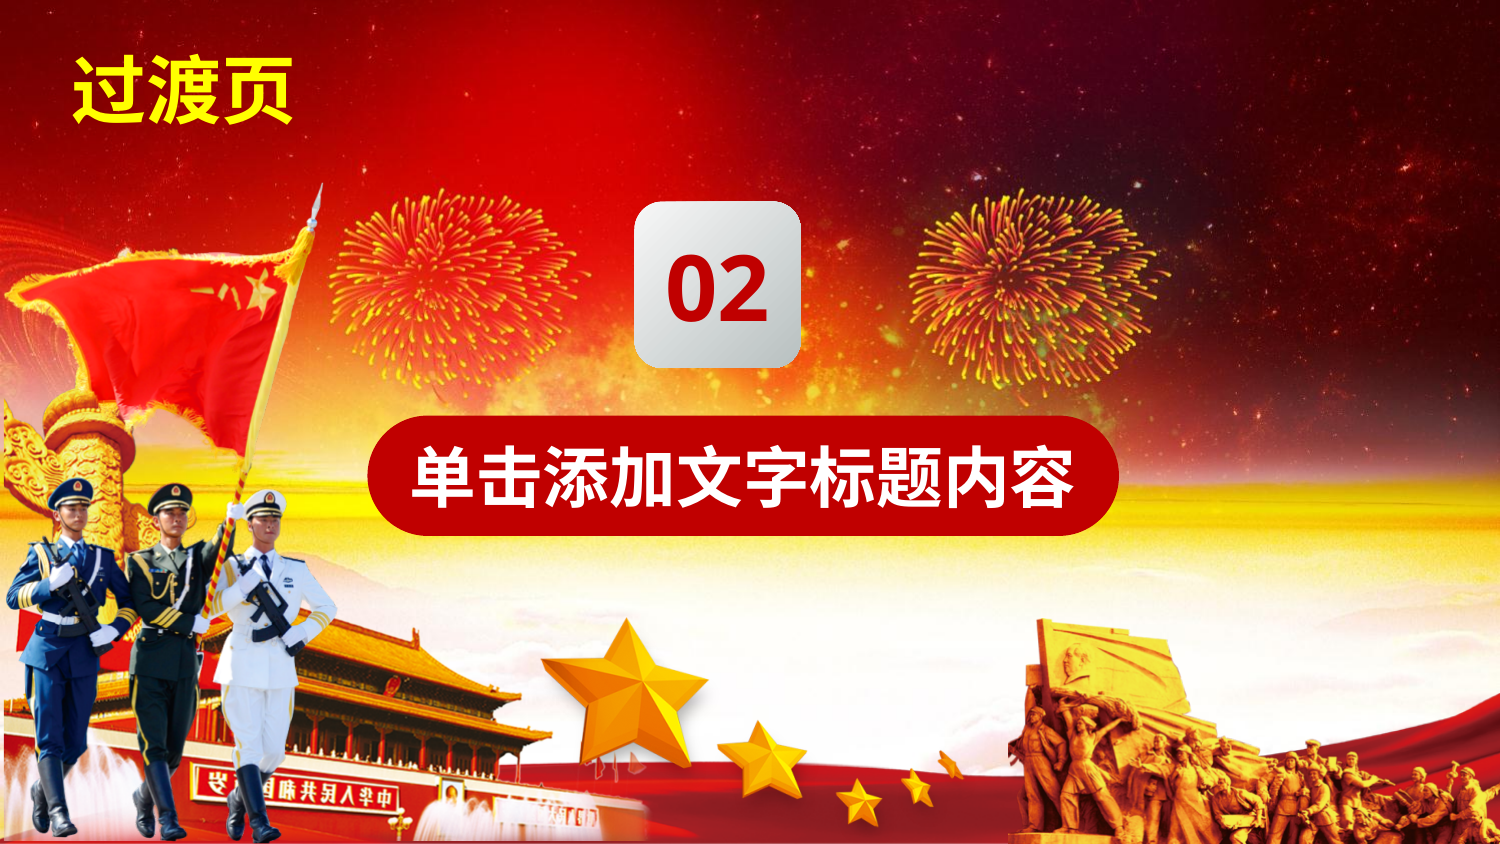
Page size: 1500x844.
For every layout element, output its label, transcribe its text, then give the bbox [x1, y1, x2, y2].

text_box 02 [633, 200, 802, 369]
text_box 单击添加文字标题内容 [366, 414, 1121, 537]
picture [0, 0, 1500, 844]
text_box 过渡页 [56, 36, 312, 141]
